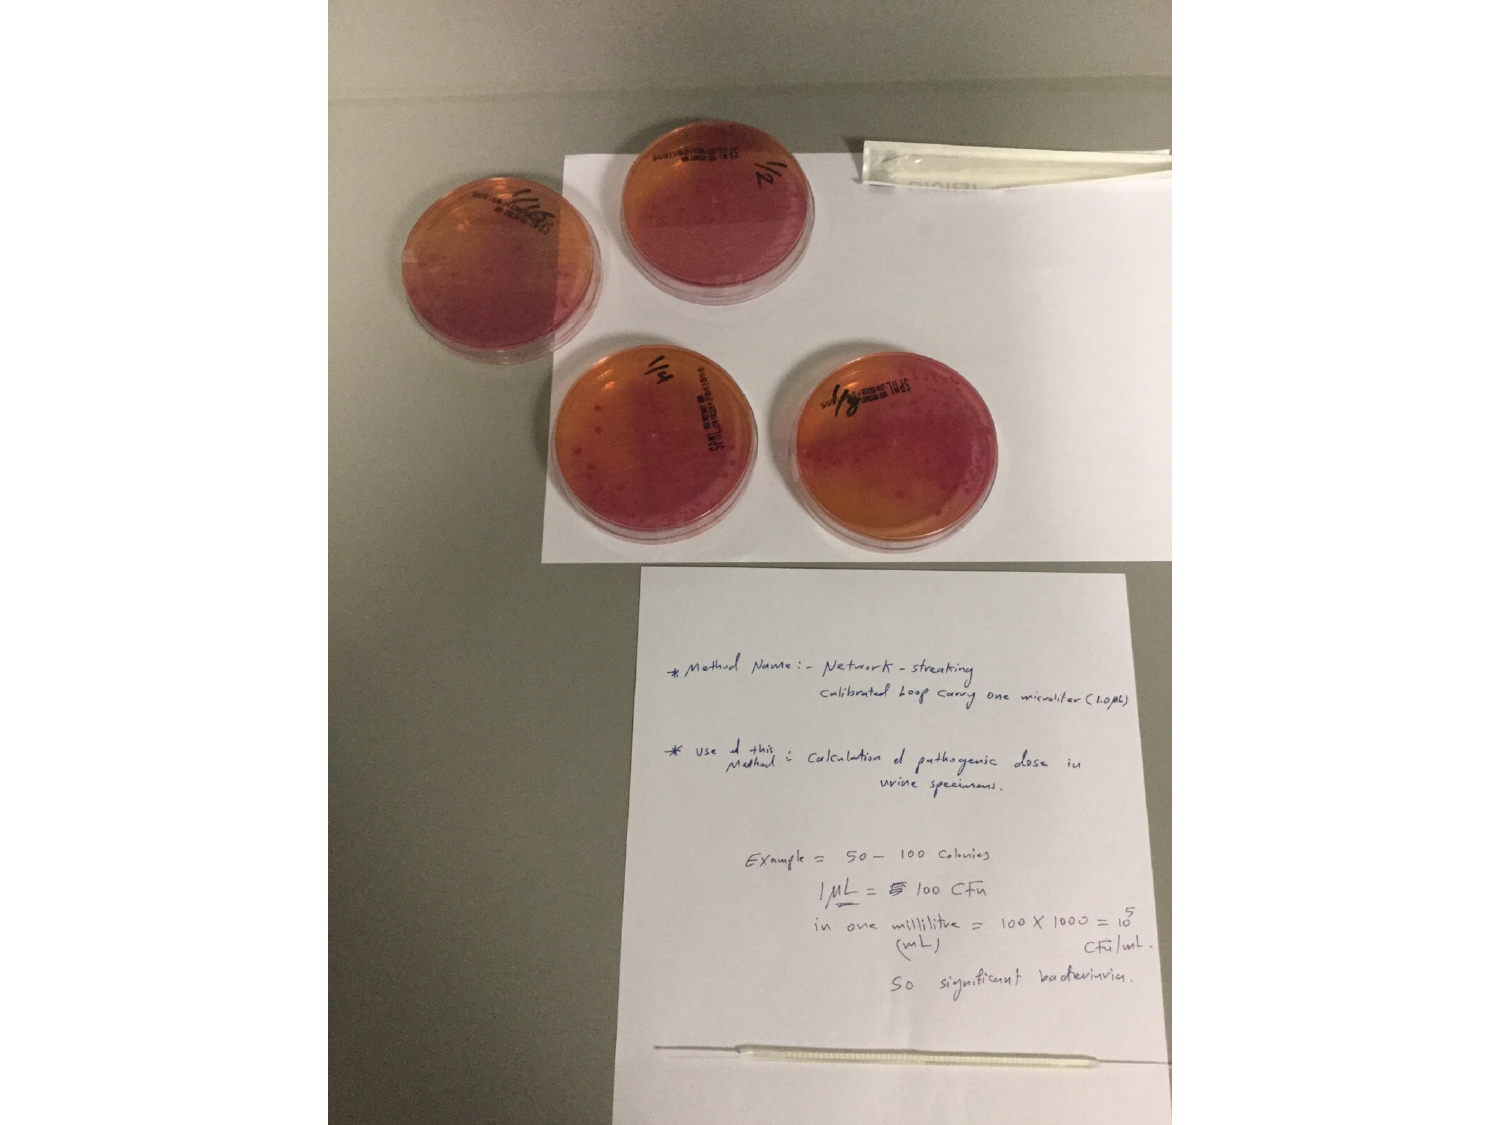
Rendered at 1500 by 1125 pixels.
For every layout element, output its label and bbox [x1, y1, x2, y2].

picture [327, 0, 1173, 1125]
